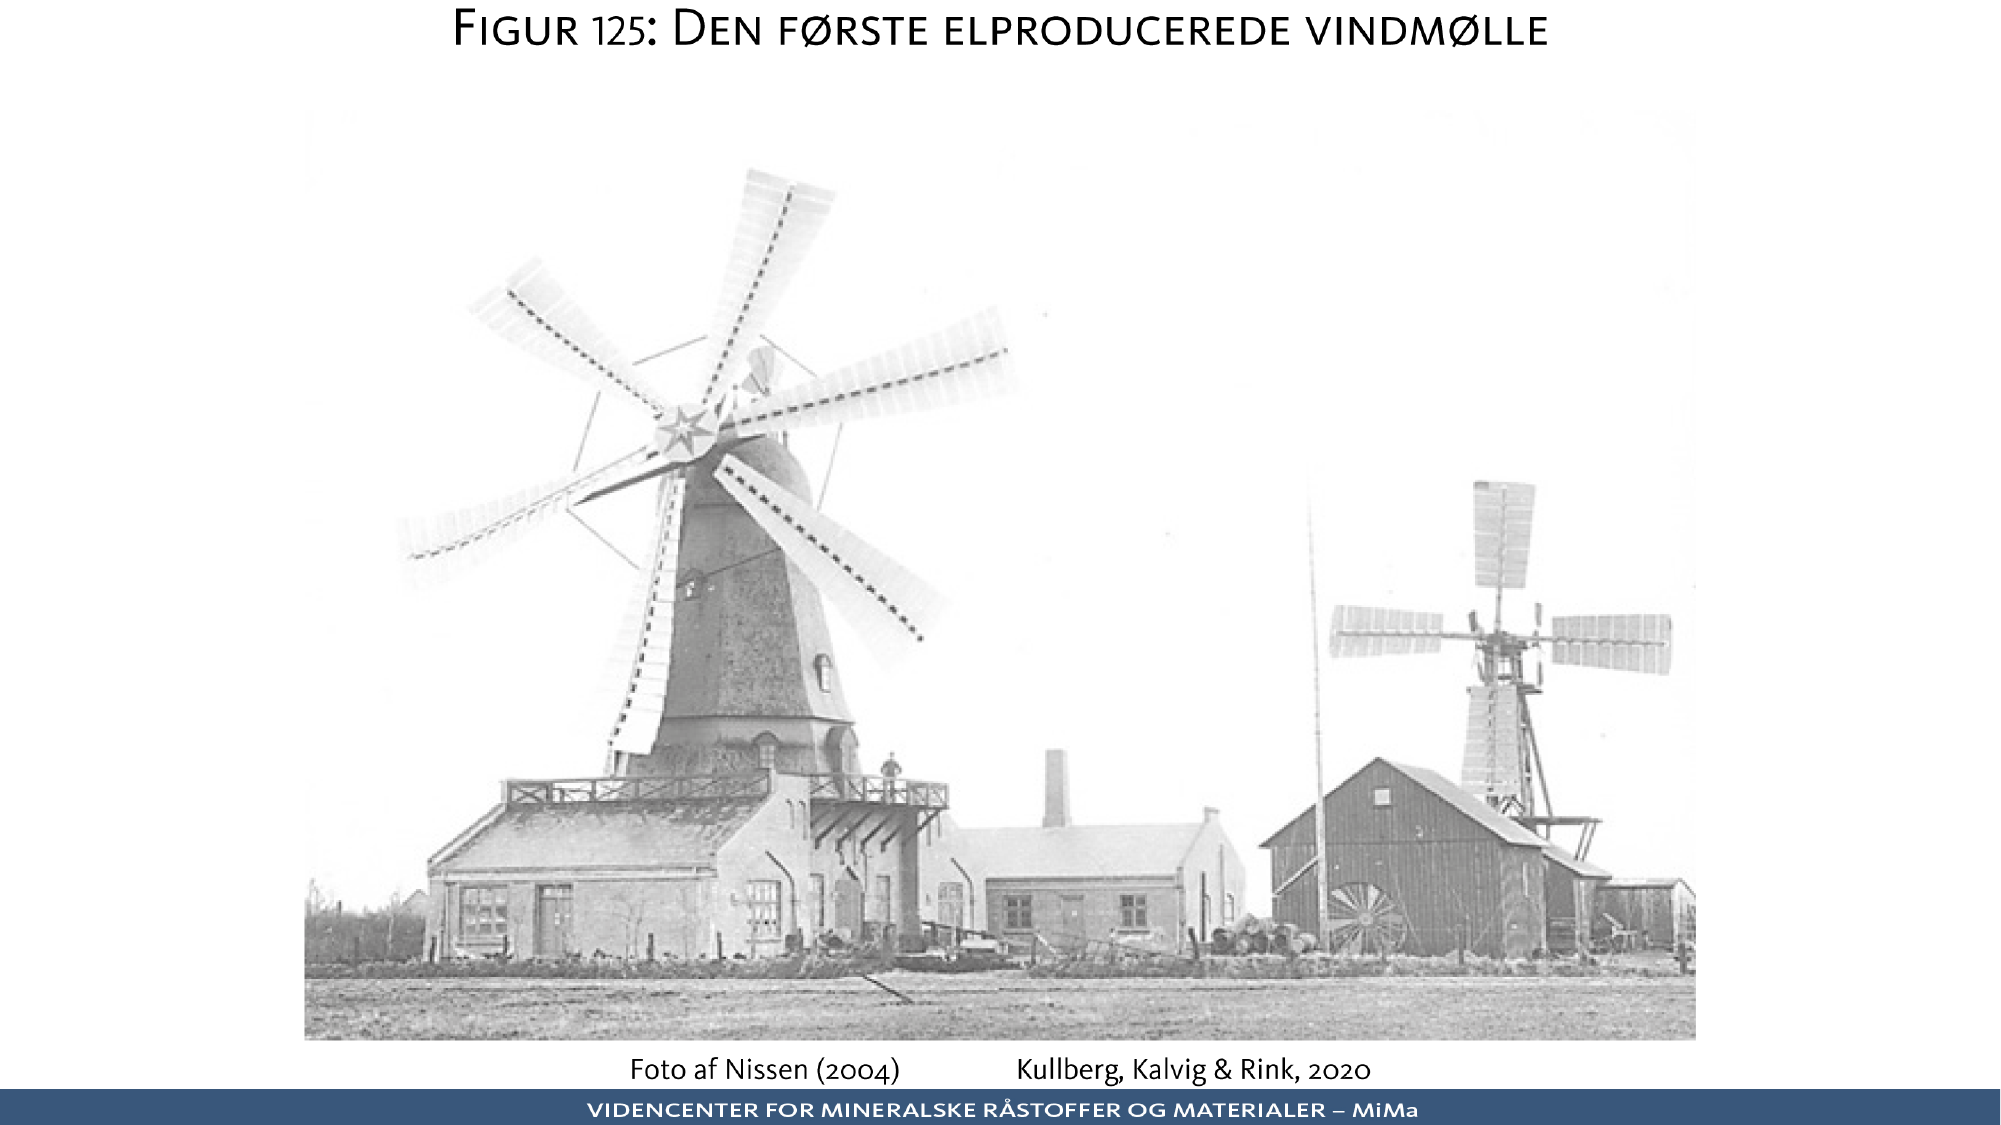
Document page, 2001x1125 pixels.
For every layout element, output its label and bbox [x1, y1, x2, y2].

picture [0, 1089, 2001, 1125]
picture [304, 0, 1696, 1087]
